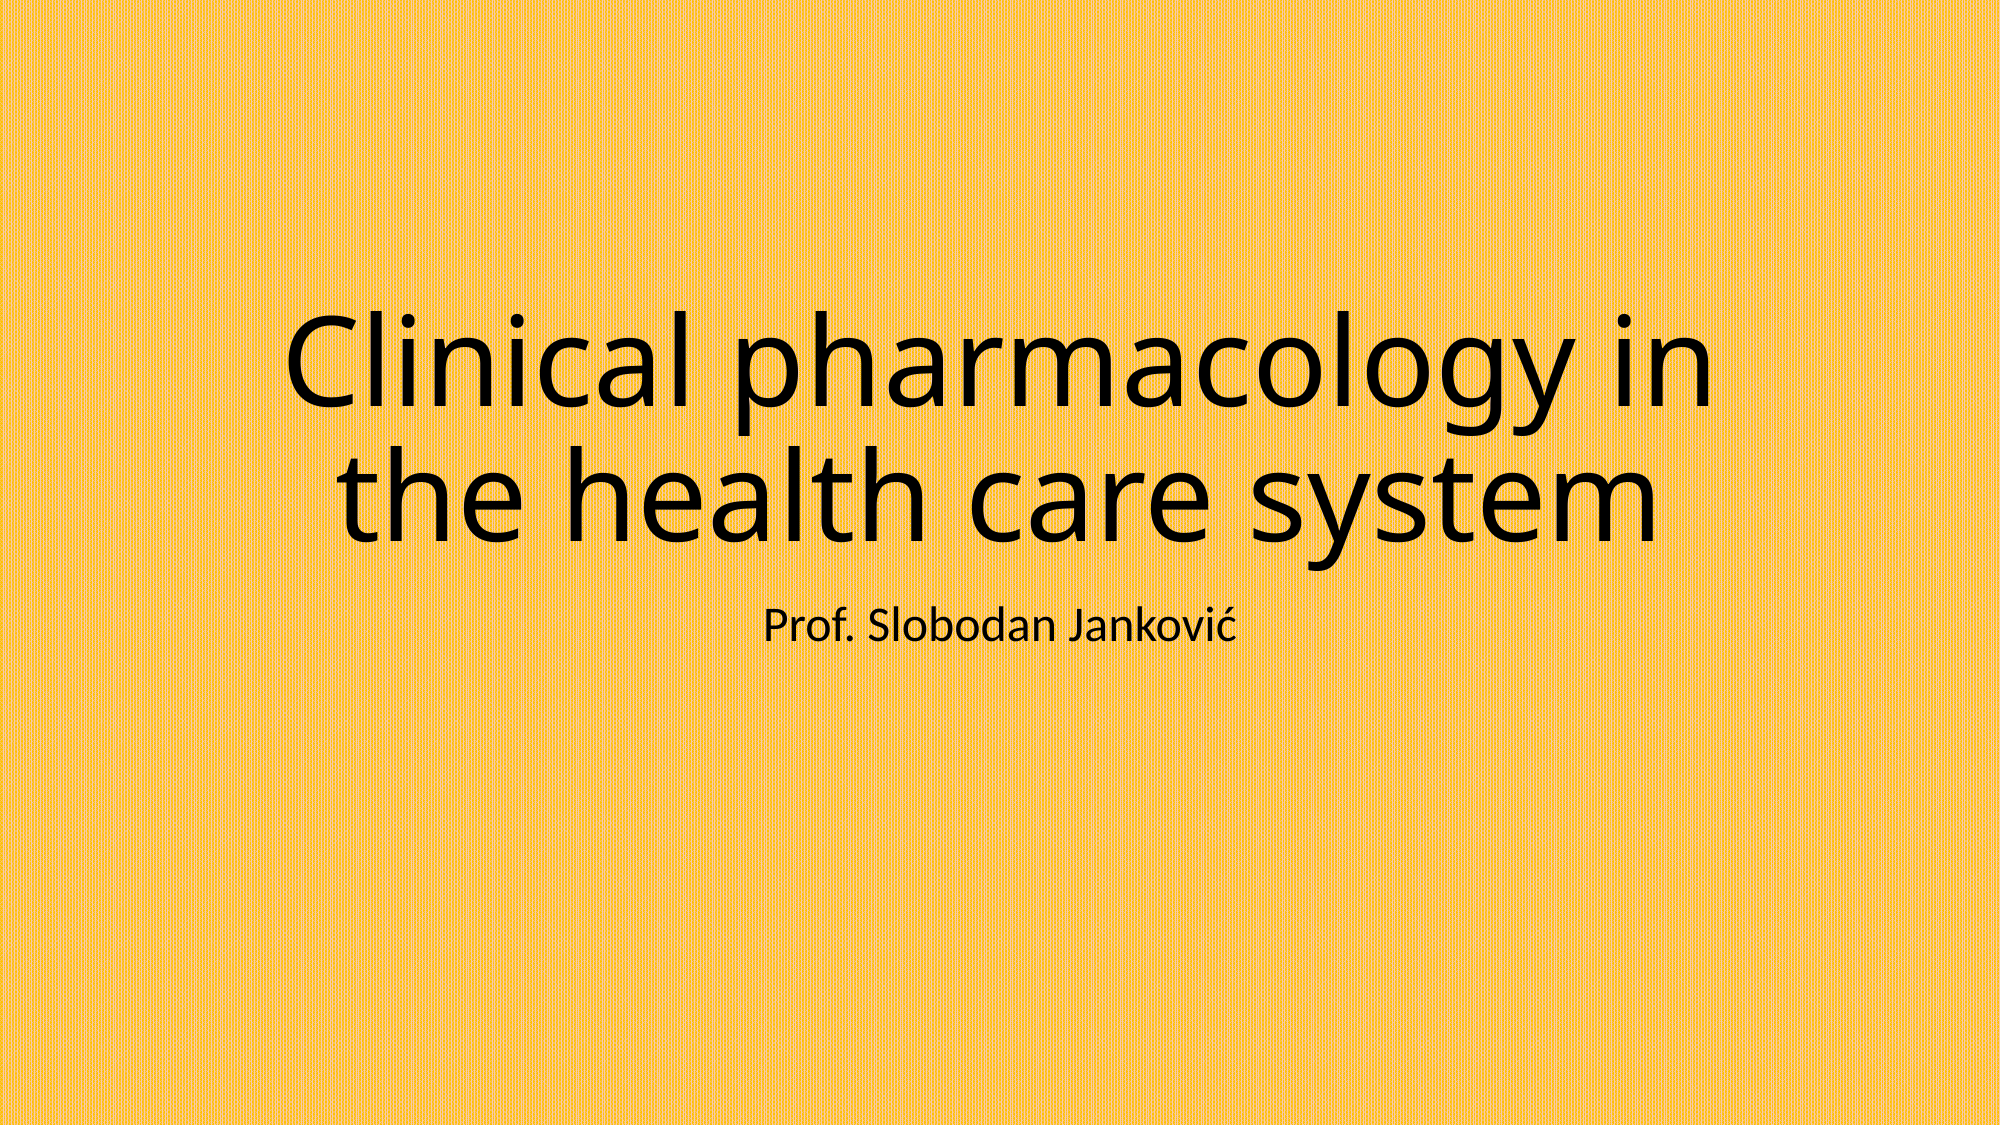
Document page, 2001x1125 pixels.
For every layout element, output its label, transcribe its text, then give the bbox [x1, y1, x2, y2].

subtitle Prof. Slobodan Janković [249, 590, 1750, 863]
title Clinical pharmacology in the health care system [249, 184, 1750, 576]
